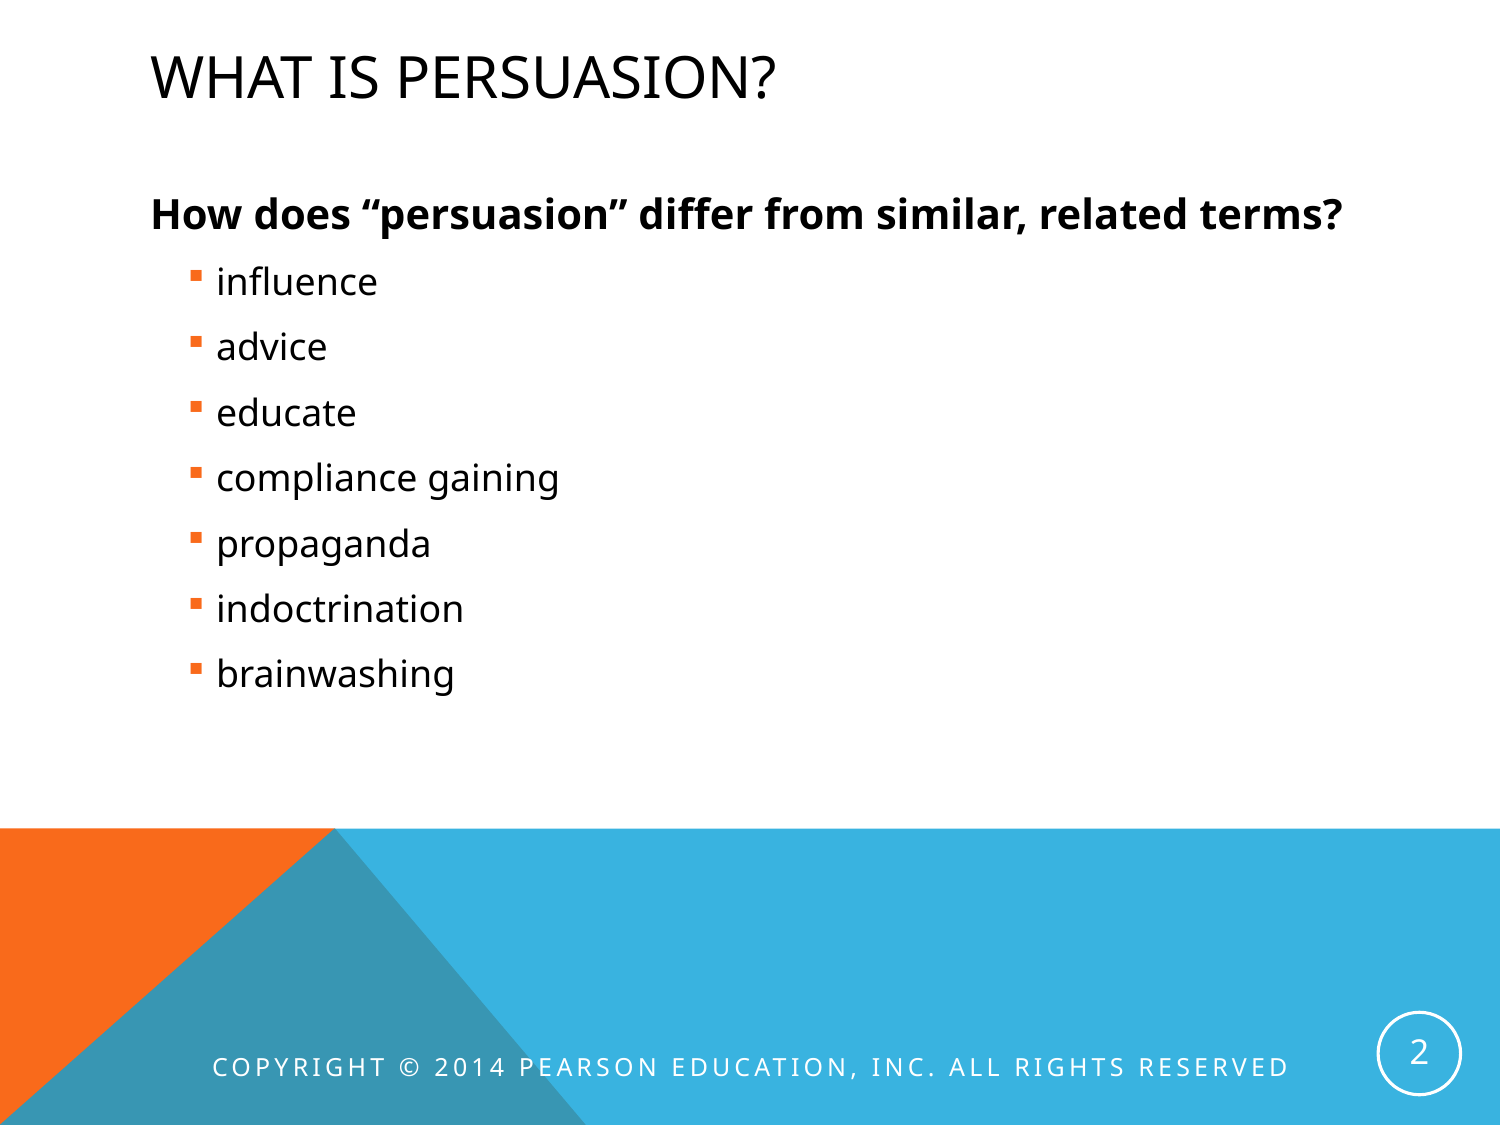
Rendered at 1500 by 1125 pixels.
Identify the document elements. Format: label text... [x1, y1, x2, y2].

footer Copyright © 2014 Pearson Education, Inc. All rights reserved [150, 1012, 1352, 1125]
list How does “persuasion” differ from similar, related terms? influence advice educate compliance gaining propaganda indoctrination brainwashing [135, 180, 1369, 768]
slide_number 2 [1376, 1010, 1463, 1097]
title What is persuasion? [135, 0, 1369, 150]
